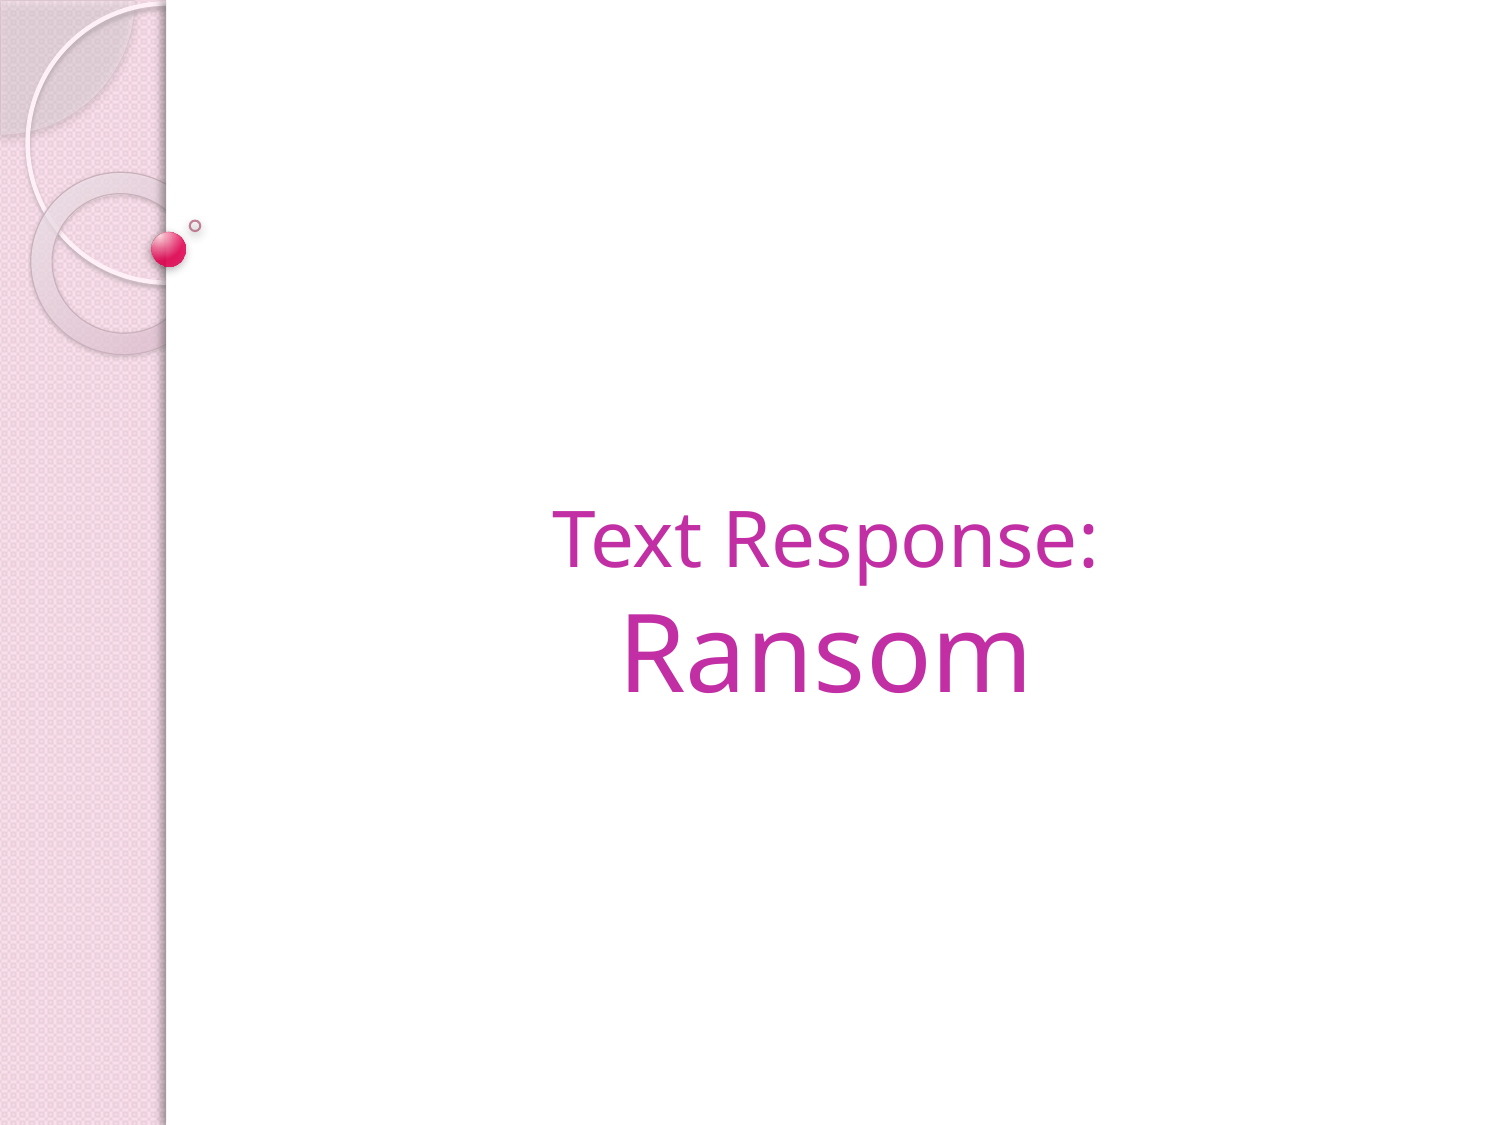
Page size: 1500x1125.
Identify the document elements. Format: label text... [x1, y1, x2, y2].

title Text Response: Ransom [218, 479, 1434, 722]
